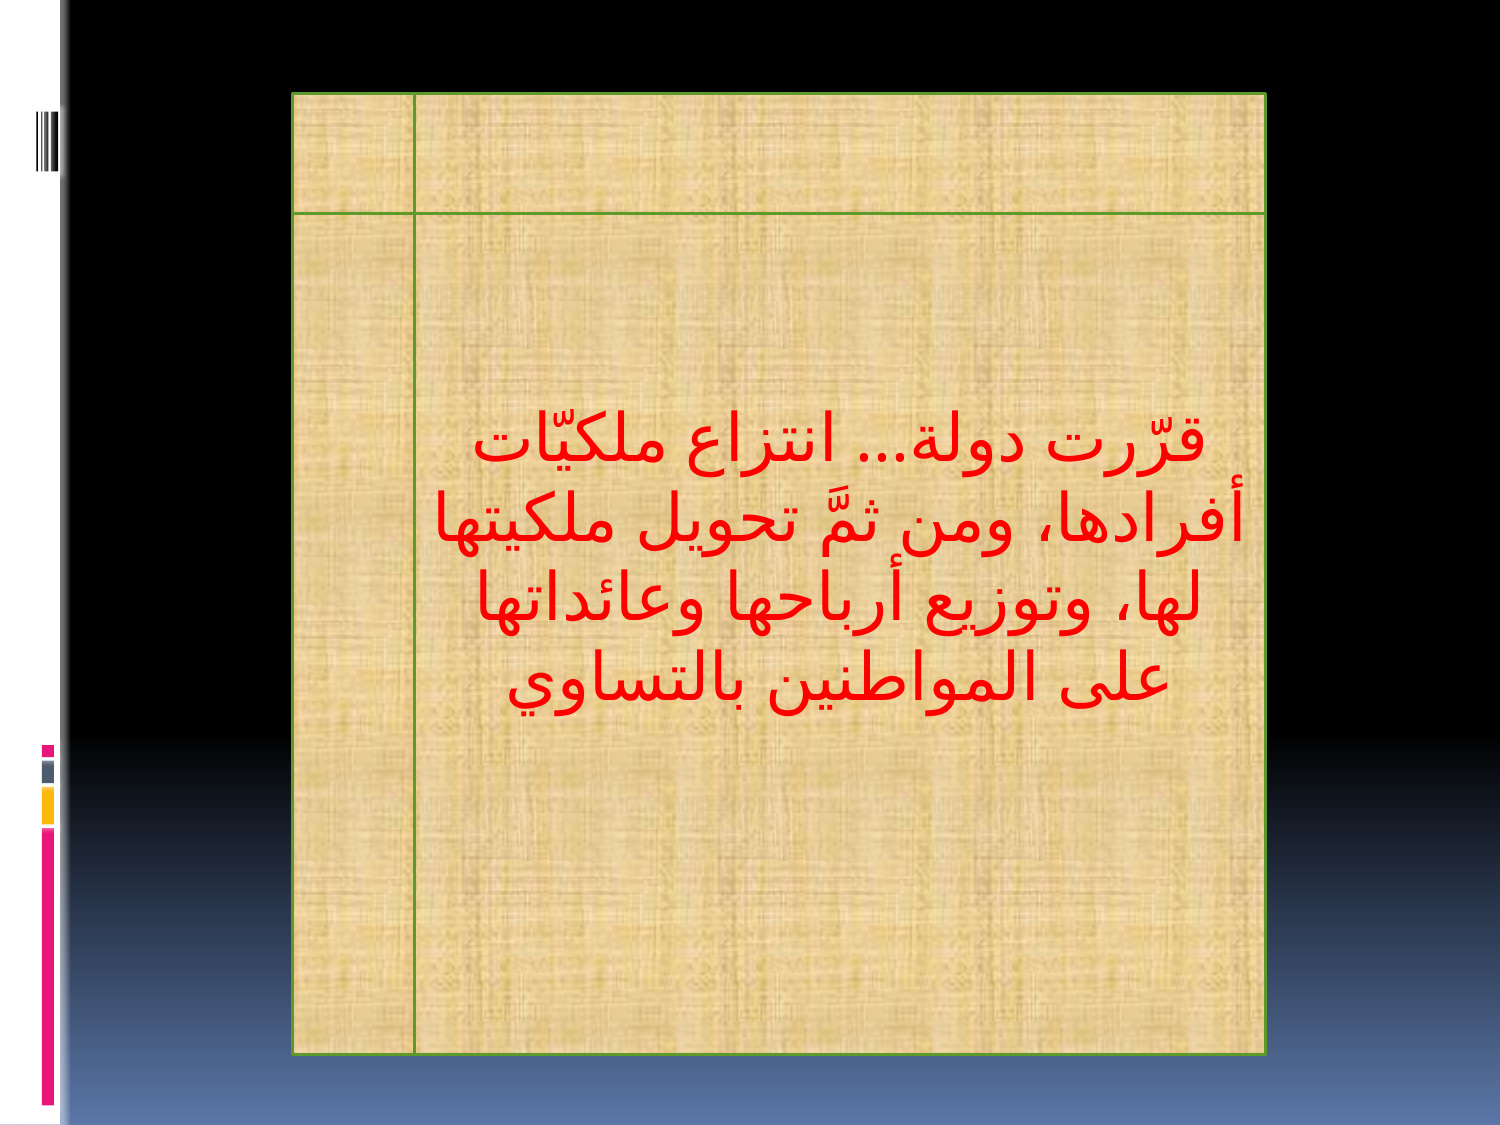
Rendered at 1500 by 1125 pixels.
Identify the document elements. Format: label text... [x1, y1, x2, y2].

text_box قرّرت دولة... انتزاع ملكيّات أفرادها، ومن ثمَّ تحويل ملكيتها لها، وتوزيع أرباحها وعائداتها على المواطنين بالتساوي [291, 92, 1267, 1056]
